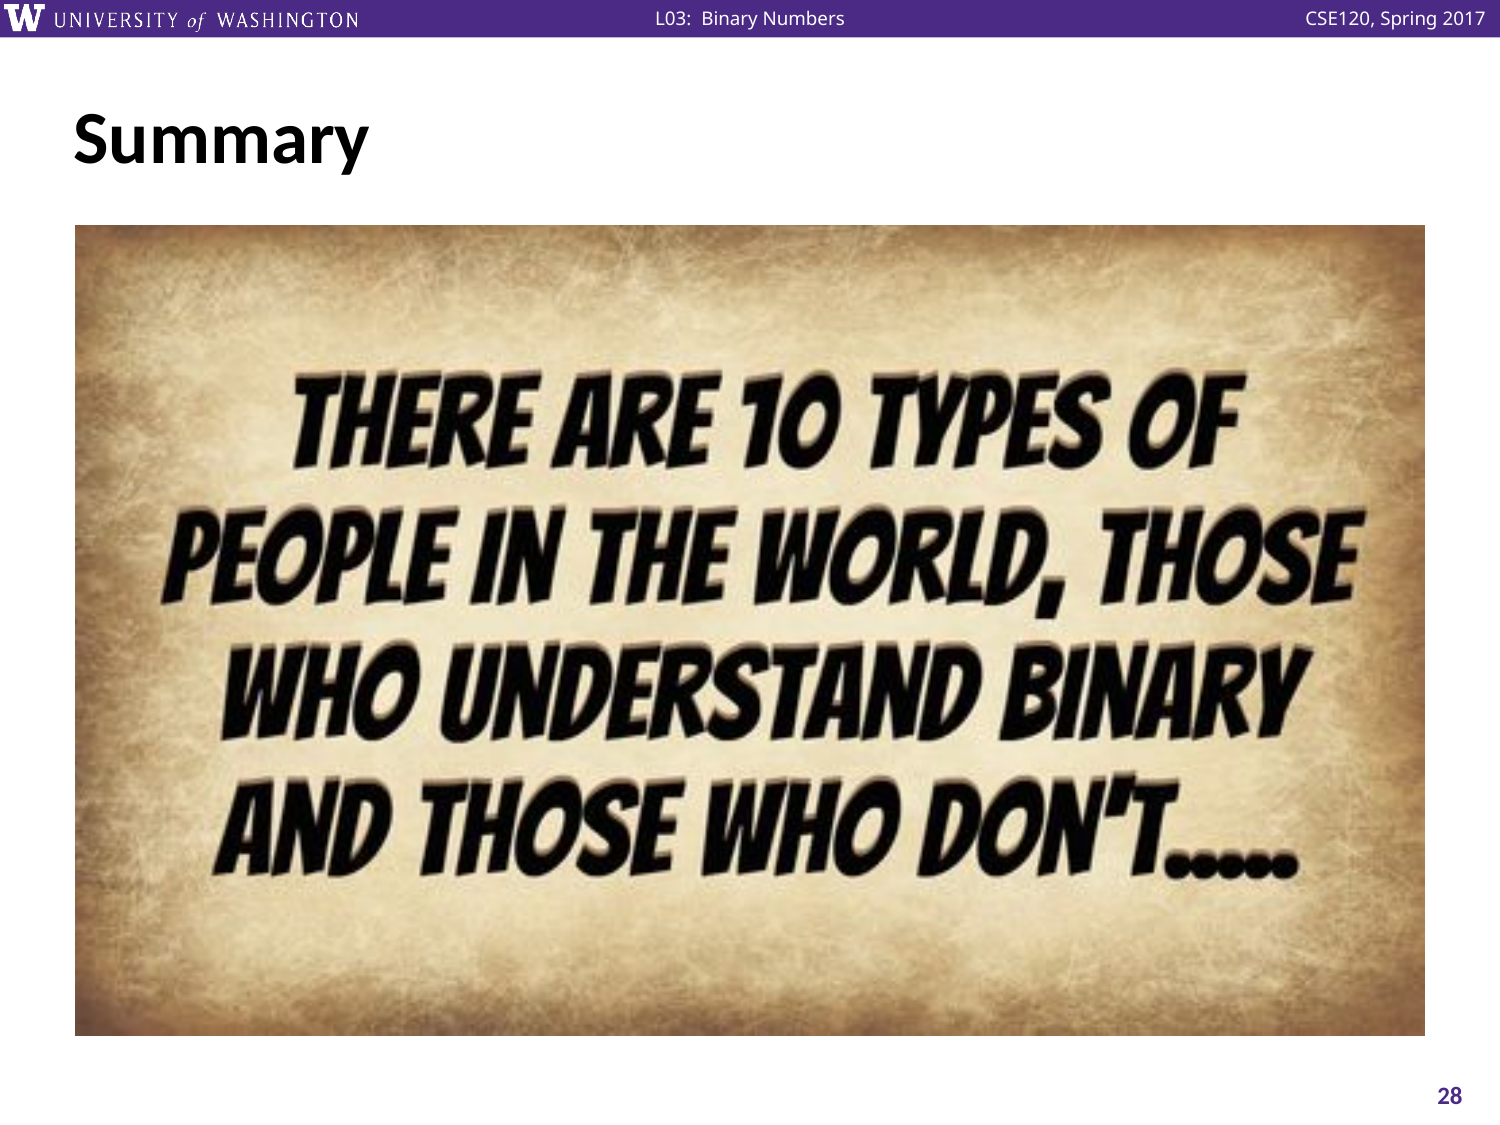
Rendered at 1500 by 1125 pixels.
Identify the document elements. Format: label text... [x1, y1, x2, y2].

slide_number 28 [1400, 1065, 1500, 1125]
title Summary [58, 71, 1438, 197]
picture [4, 4, 358, 32]
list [74, 225, 1426, 1036]
